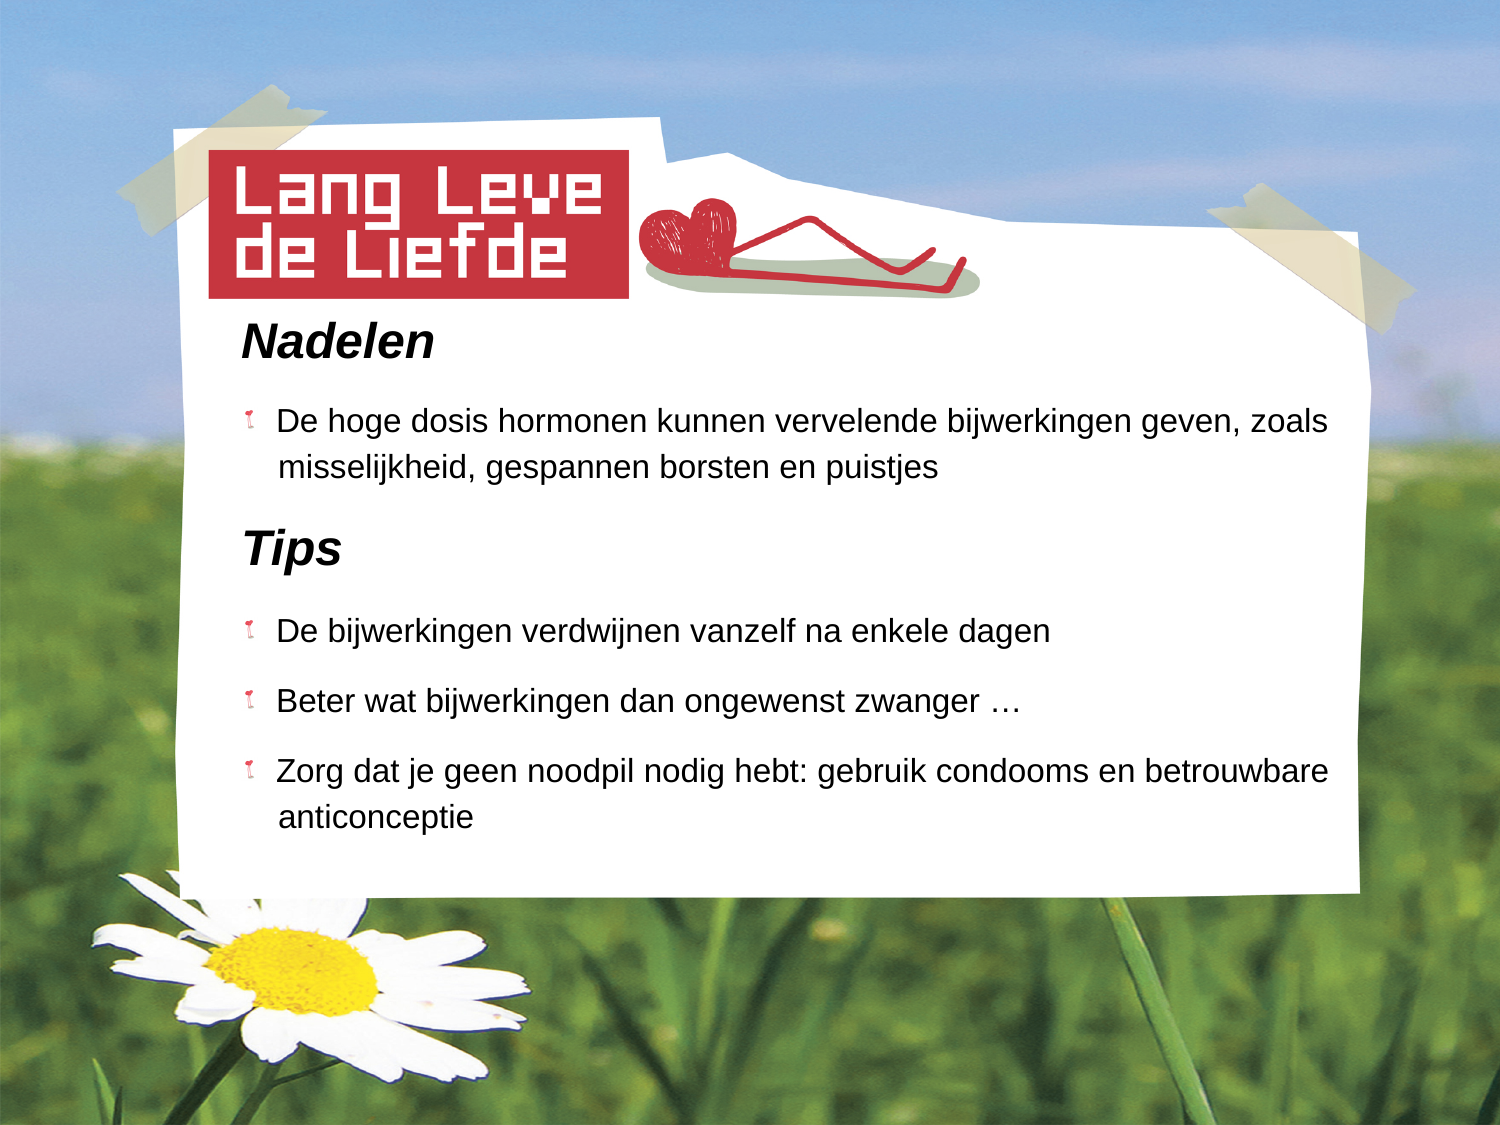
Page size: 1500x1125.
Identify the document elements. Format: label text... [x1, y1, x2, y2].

picture [0, 0, 1500, 1125]
list Nadelen De hoge dosis hormonen kunnen vervelende bijwerkingen geven, zoals misselijkheid, gespannen borsten en puistjes Tips De bijwerkingen verdwijnen vanzelf na enkele dagen Beter wat bijwerkingen dan ongewenst zwanger … Zorg dat je geen noodpil nodig hebt: gebruik condooms en betrouwbare anticonceptie [225, 301, 1367, 885]
